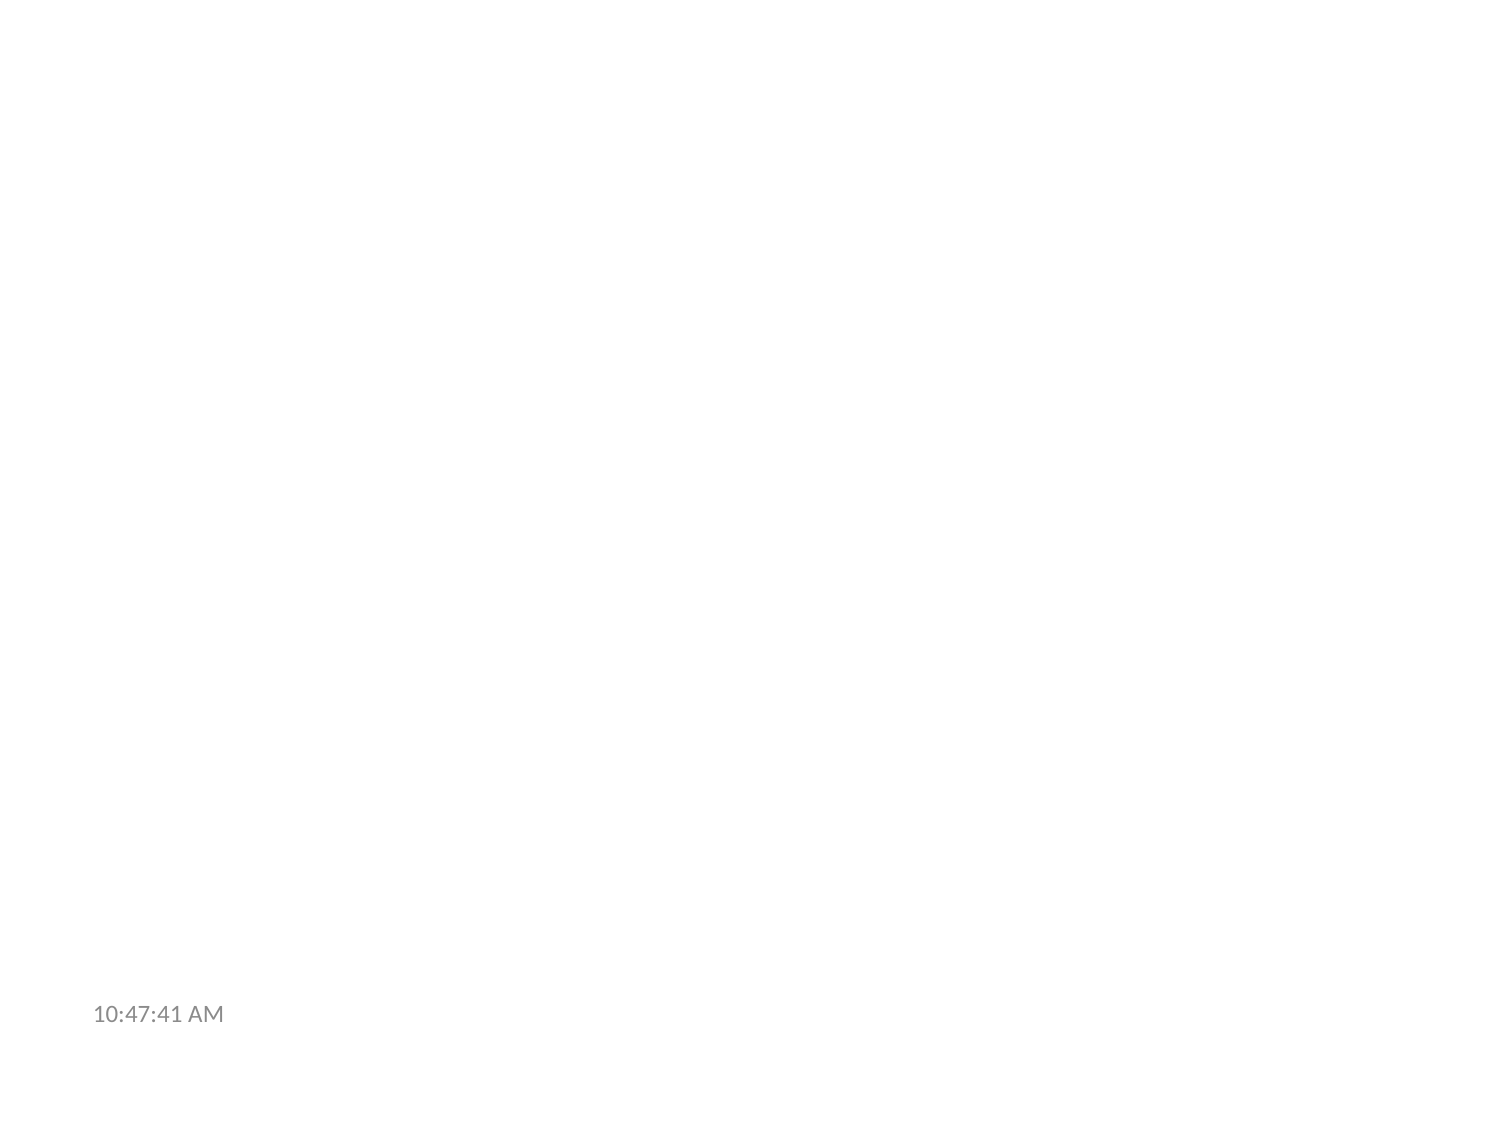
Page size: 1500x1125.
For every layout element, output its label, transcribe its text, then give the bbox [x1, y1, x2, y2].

text_box 3:35:09 PM [77, 982, 428, 1043]
